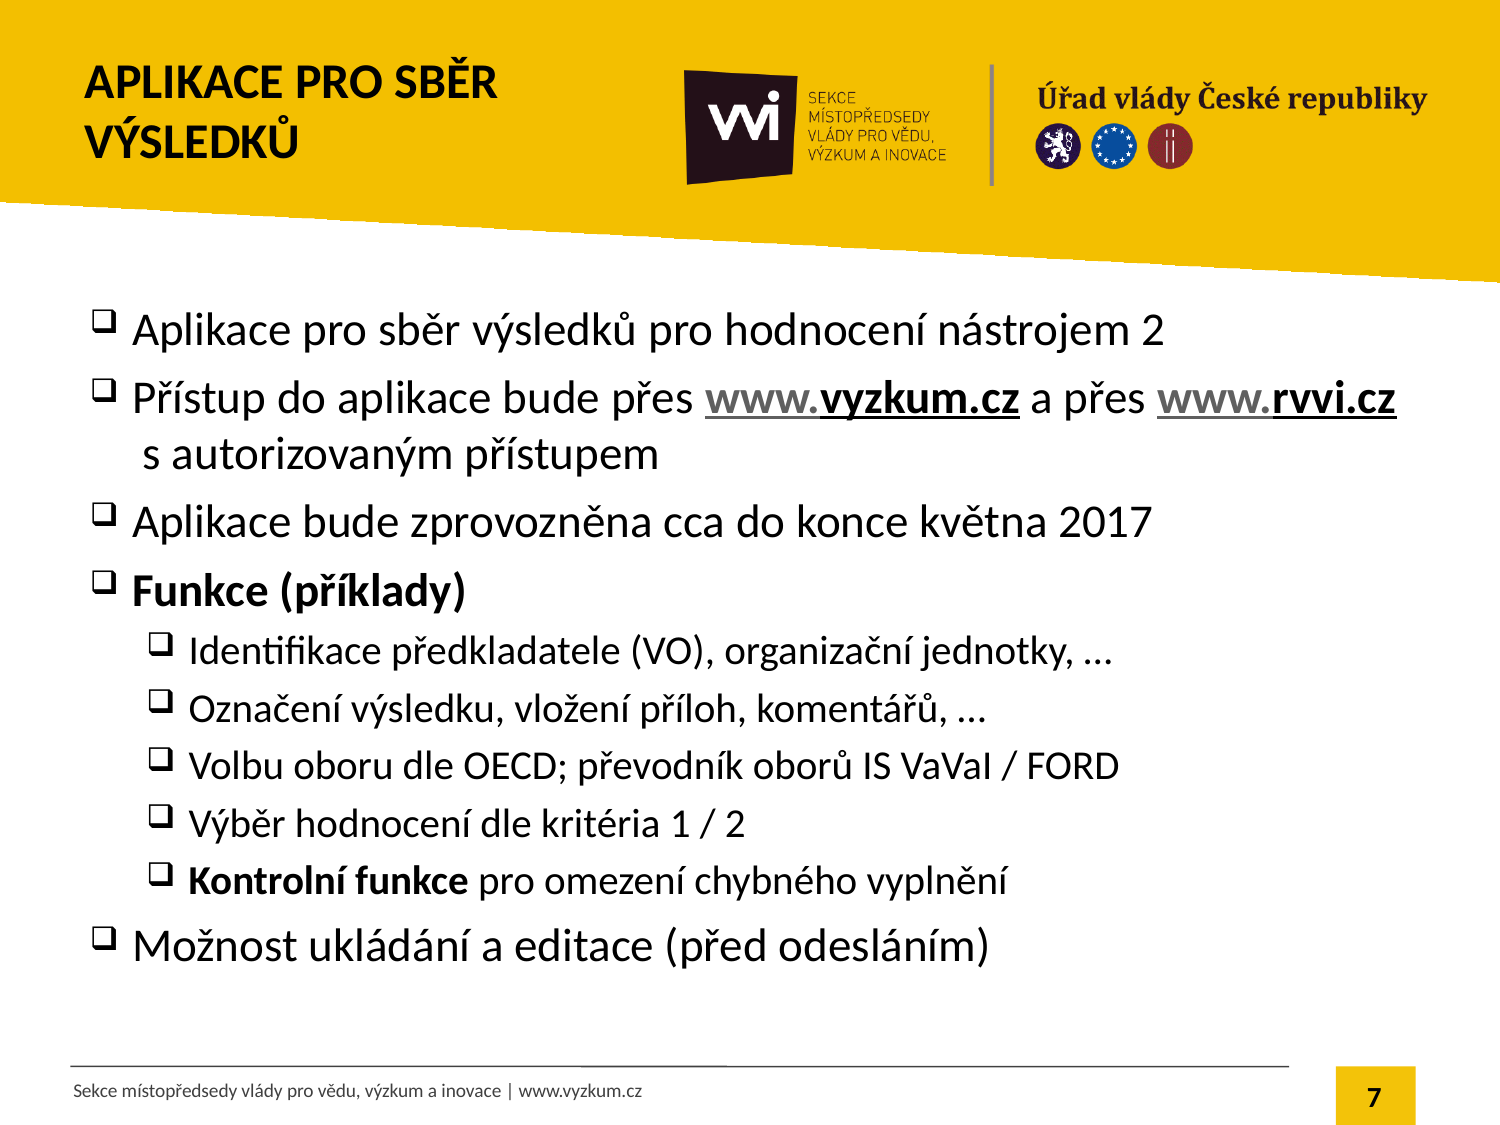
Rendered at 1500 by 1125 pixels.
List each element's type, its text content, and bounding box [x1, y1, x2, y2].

picture [0, 0, 1500, 284]
list Aplikace pro sběr výsledků pro hodnocení nástrojem 2 Přístup do aplikace bude přes www.vyzkum.cz a přes www.rvvi.cz s autorizovaným přístupem Aplikace bude zprovozněna cca do konce května 2017 Funkce (příklady) Identifikace předkladatele (VO), organizační jednotky, … Označení výsledku, vložení příloh, komentářů, … Volbu oboru dle OECD; převodník oborů IS VaVaI / FORD Výběr hodnocení dle kritéria 1 / 2 Kontrolní funkce pro omezení chybného vyplnění Možnost ukládání a editace (před odesláním) [75, 290, 1418, 985]
title Aplikace pro sběr výsledků [70, 93, 633, 176]
slide_number 7 [1324, 1066, 1425, 1125]
